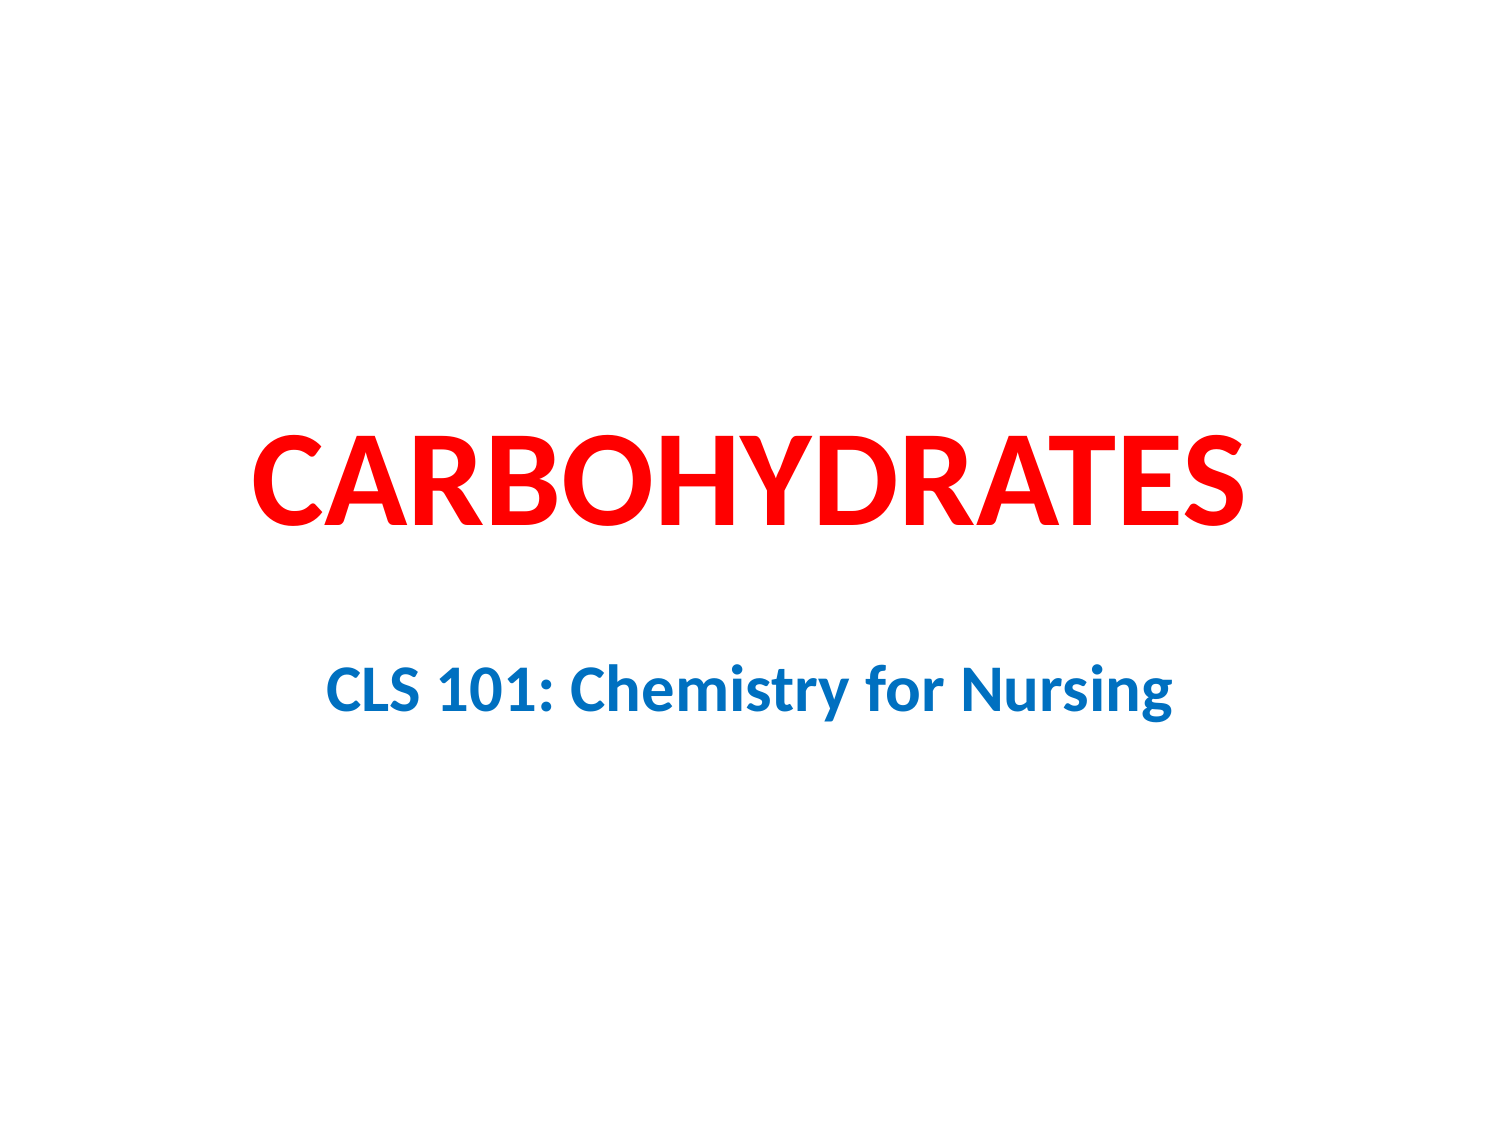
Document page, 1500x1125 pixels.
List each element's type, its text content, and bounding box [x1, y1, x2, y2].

subtitle CLS 101: Chemistry for Nursing [225, 637, 1275, 858]
title CARBOHYDRATES [112, 349, 1388, 591]
